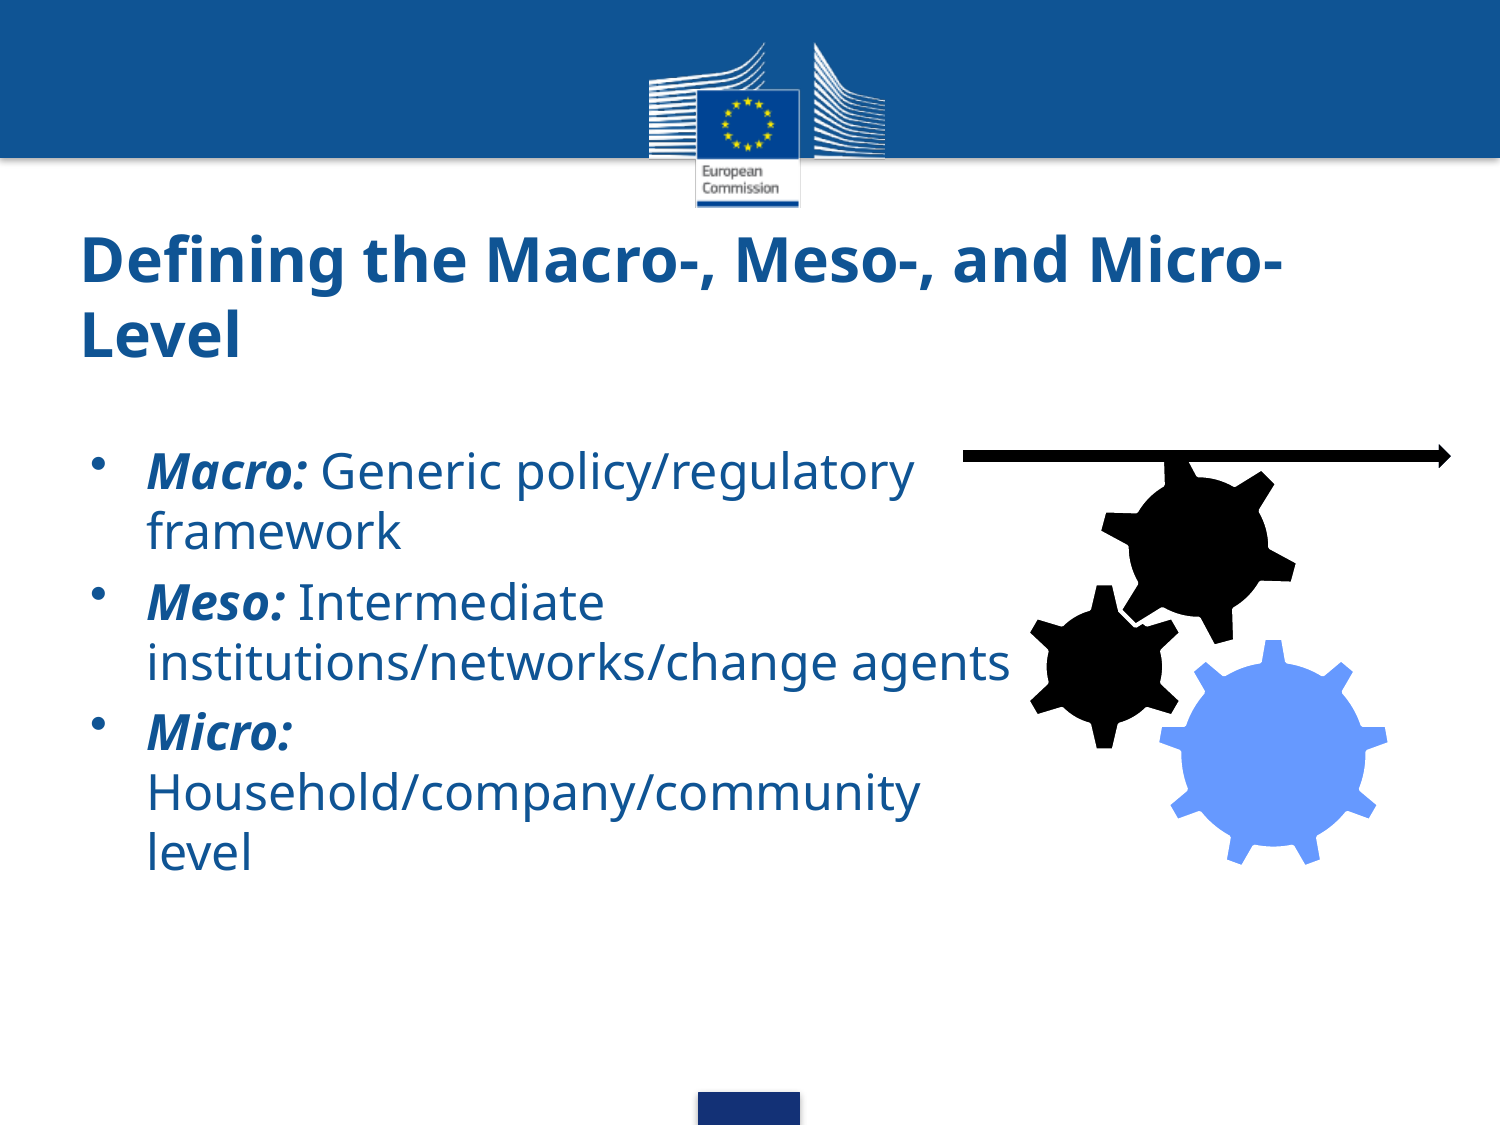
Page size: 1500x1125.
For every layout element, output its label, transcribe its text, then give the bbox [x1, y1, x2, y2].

list Macro: Generic policy/regulatory framework Meso: Intermediate institutions/networks/change agents Micro: Household/company/community level [75, 432, 1046, 988]
picture [649, 42, 885, 208]
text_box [903, 444, 1452, 873]
title Defining the Macro-, Meso-, and Micro-Level [64, 255, 1415, 409]
